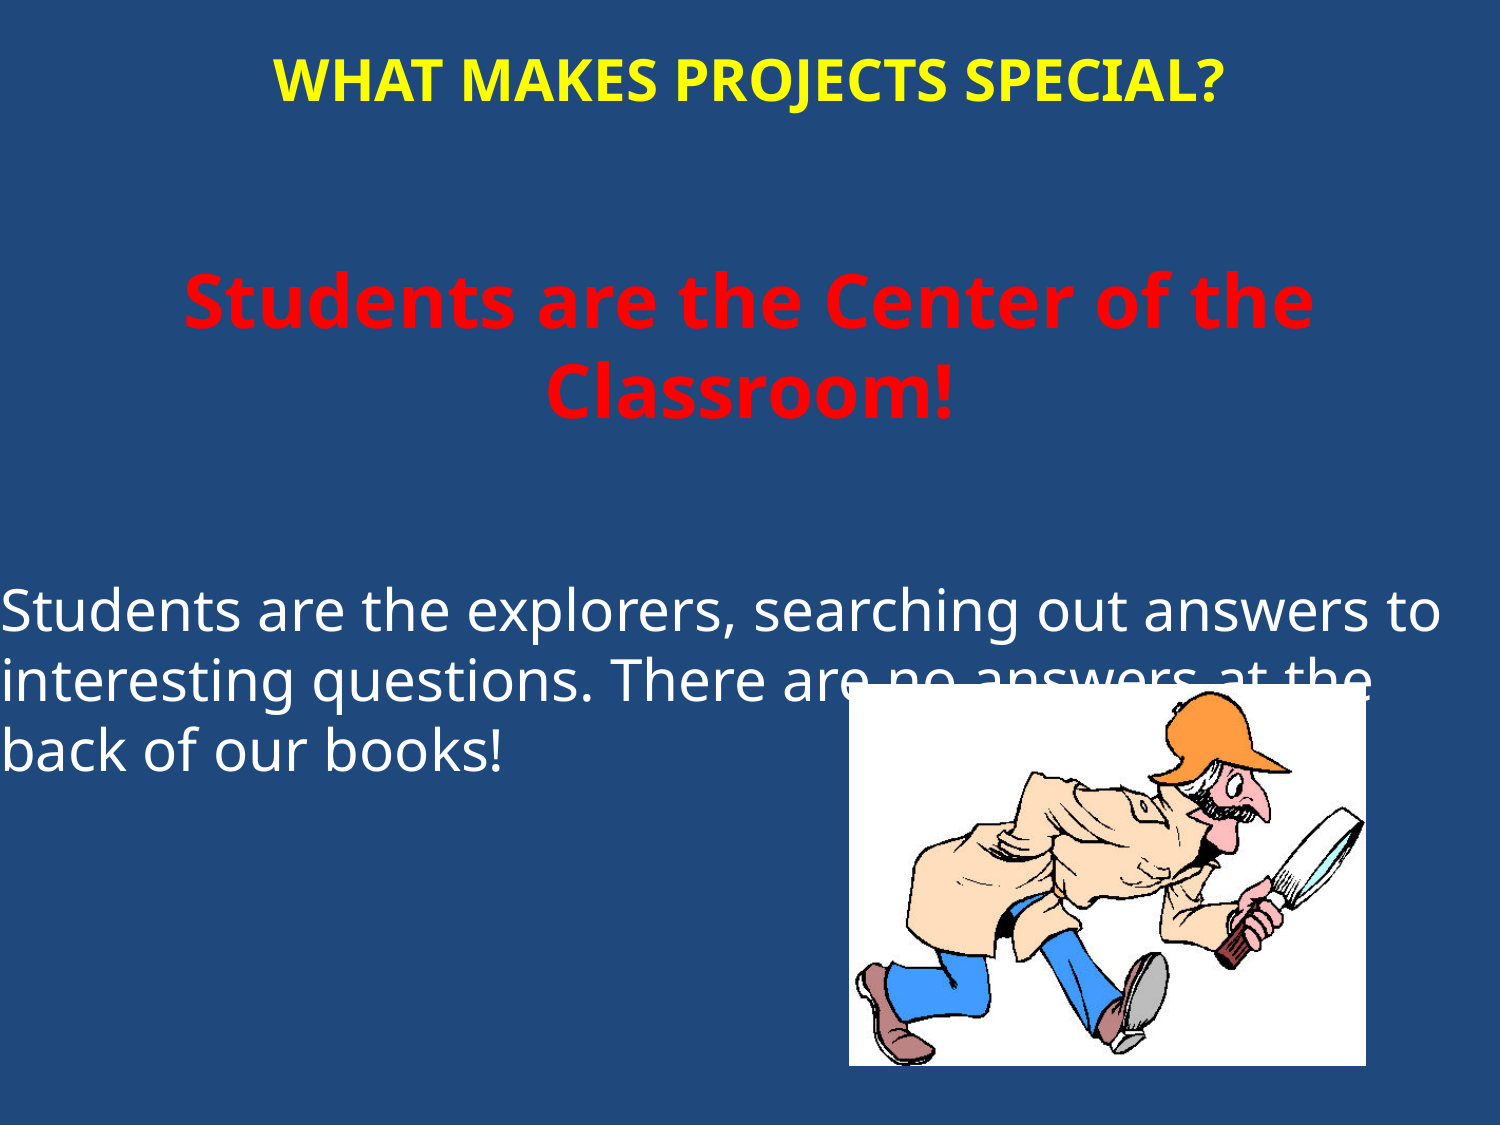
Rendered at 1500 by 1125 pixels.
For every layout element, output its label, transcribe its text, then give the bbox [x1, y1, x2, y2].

picture [849, 684, 1366, 1066]
text_box WHAT MAKES PROJECTS SPECIAL? Students are the Center of the Classroom! Students are the explorers, searching out answers to interesting questions. There are no answers at the back of our books! [0, 0, 1500, 796]
